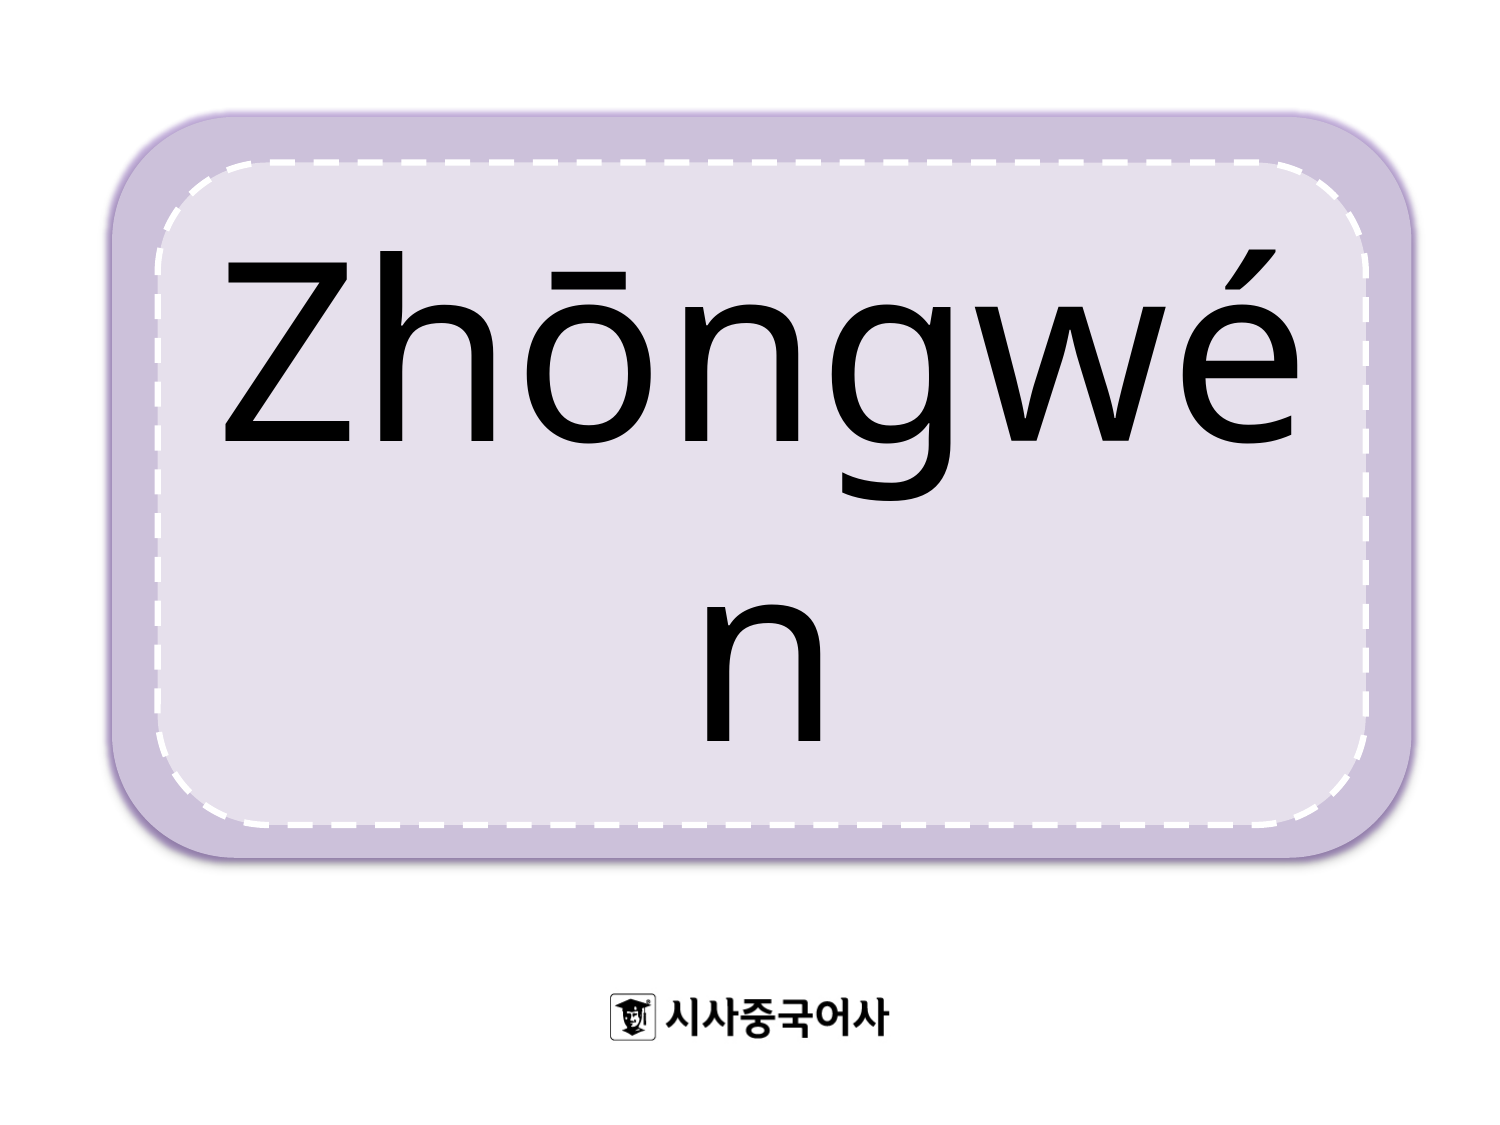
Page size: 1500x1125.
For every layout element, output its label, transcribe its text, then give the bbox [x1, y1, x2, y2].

picture [602, 987, 898, 1047]
text_box Zhōngwén [159, 159, 1368, 823]
